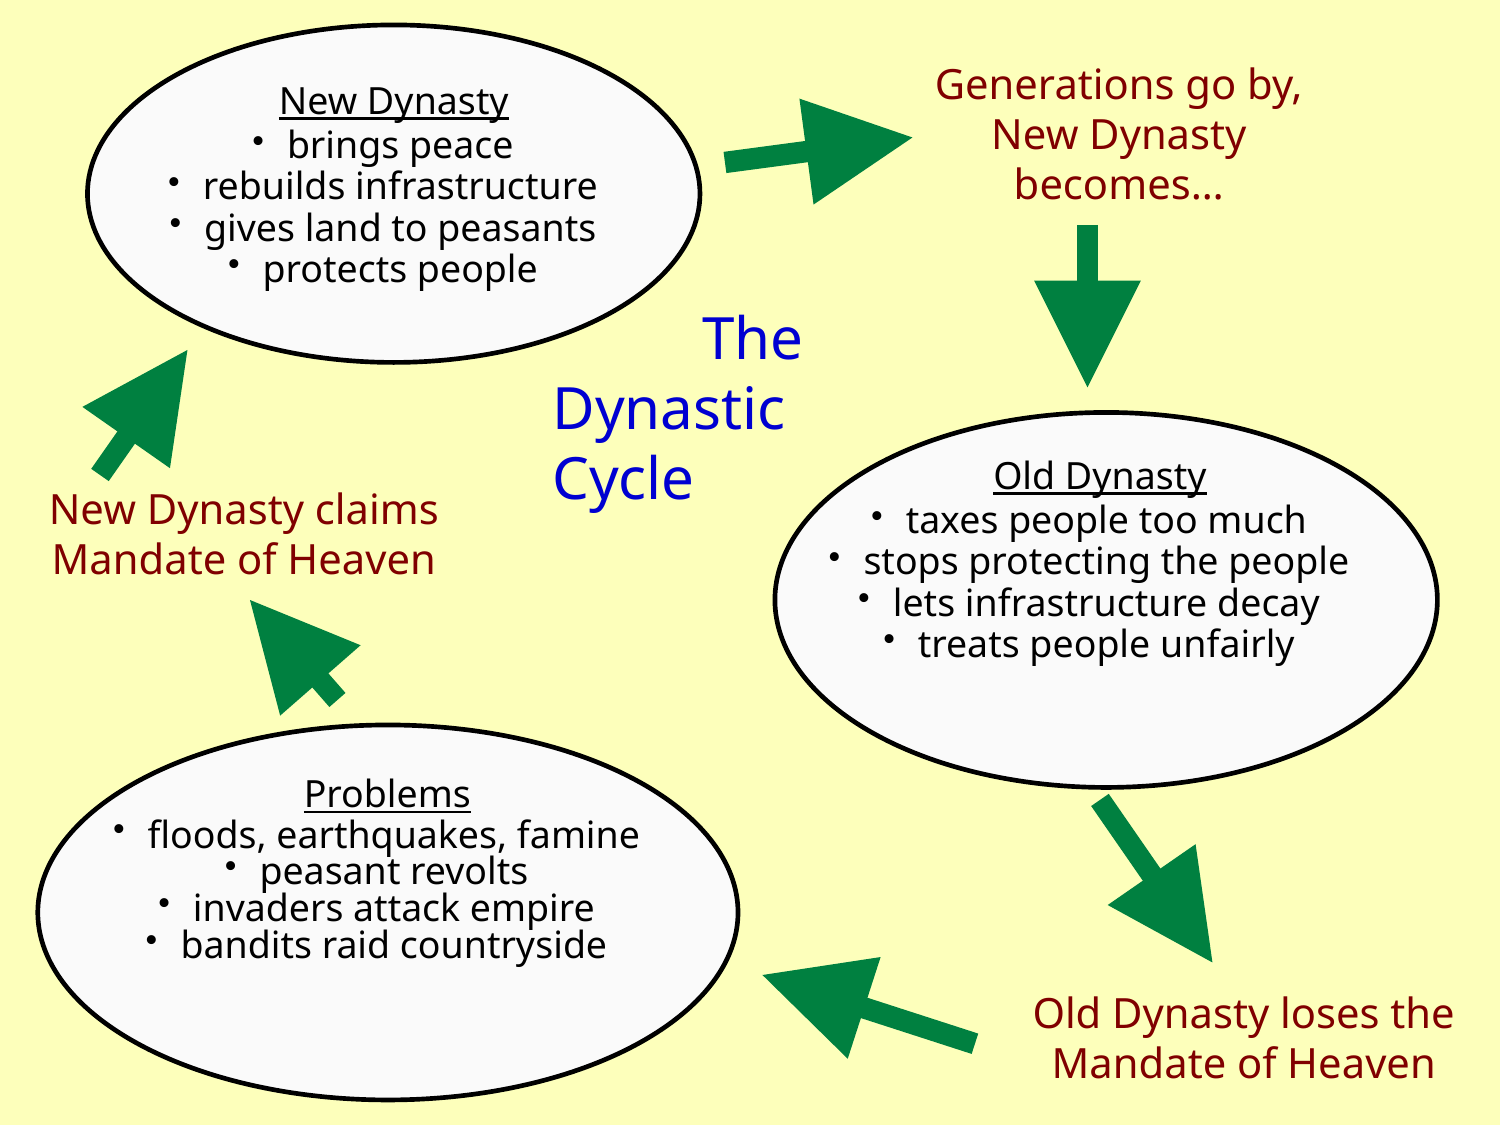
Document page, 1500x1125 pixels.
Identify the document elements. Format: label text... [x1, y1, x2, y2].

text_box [724, 137, 913, 163]
text_box Generations go by, New Dynasty becomes… [875, 49, 1363, 216]
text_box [249, 599, 338, 701]
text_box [774, 412, 1438, 788]
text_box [87, 24, 701, 363]
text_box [1099, 799, 1213, 963]
text_box Old Dynasty loses the Mandate of Heaven [937, 979, 1500, 1095]
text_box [99, 349, 188, 476]
text_box New Dynasty claims Mandate of Heaven [0, 474, 525, 591]
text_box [12, 724, 763, 1101]
text_box The Dynastic Cycle [537, 312, 925, 500]
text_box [762, 974, 976, 1044]
